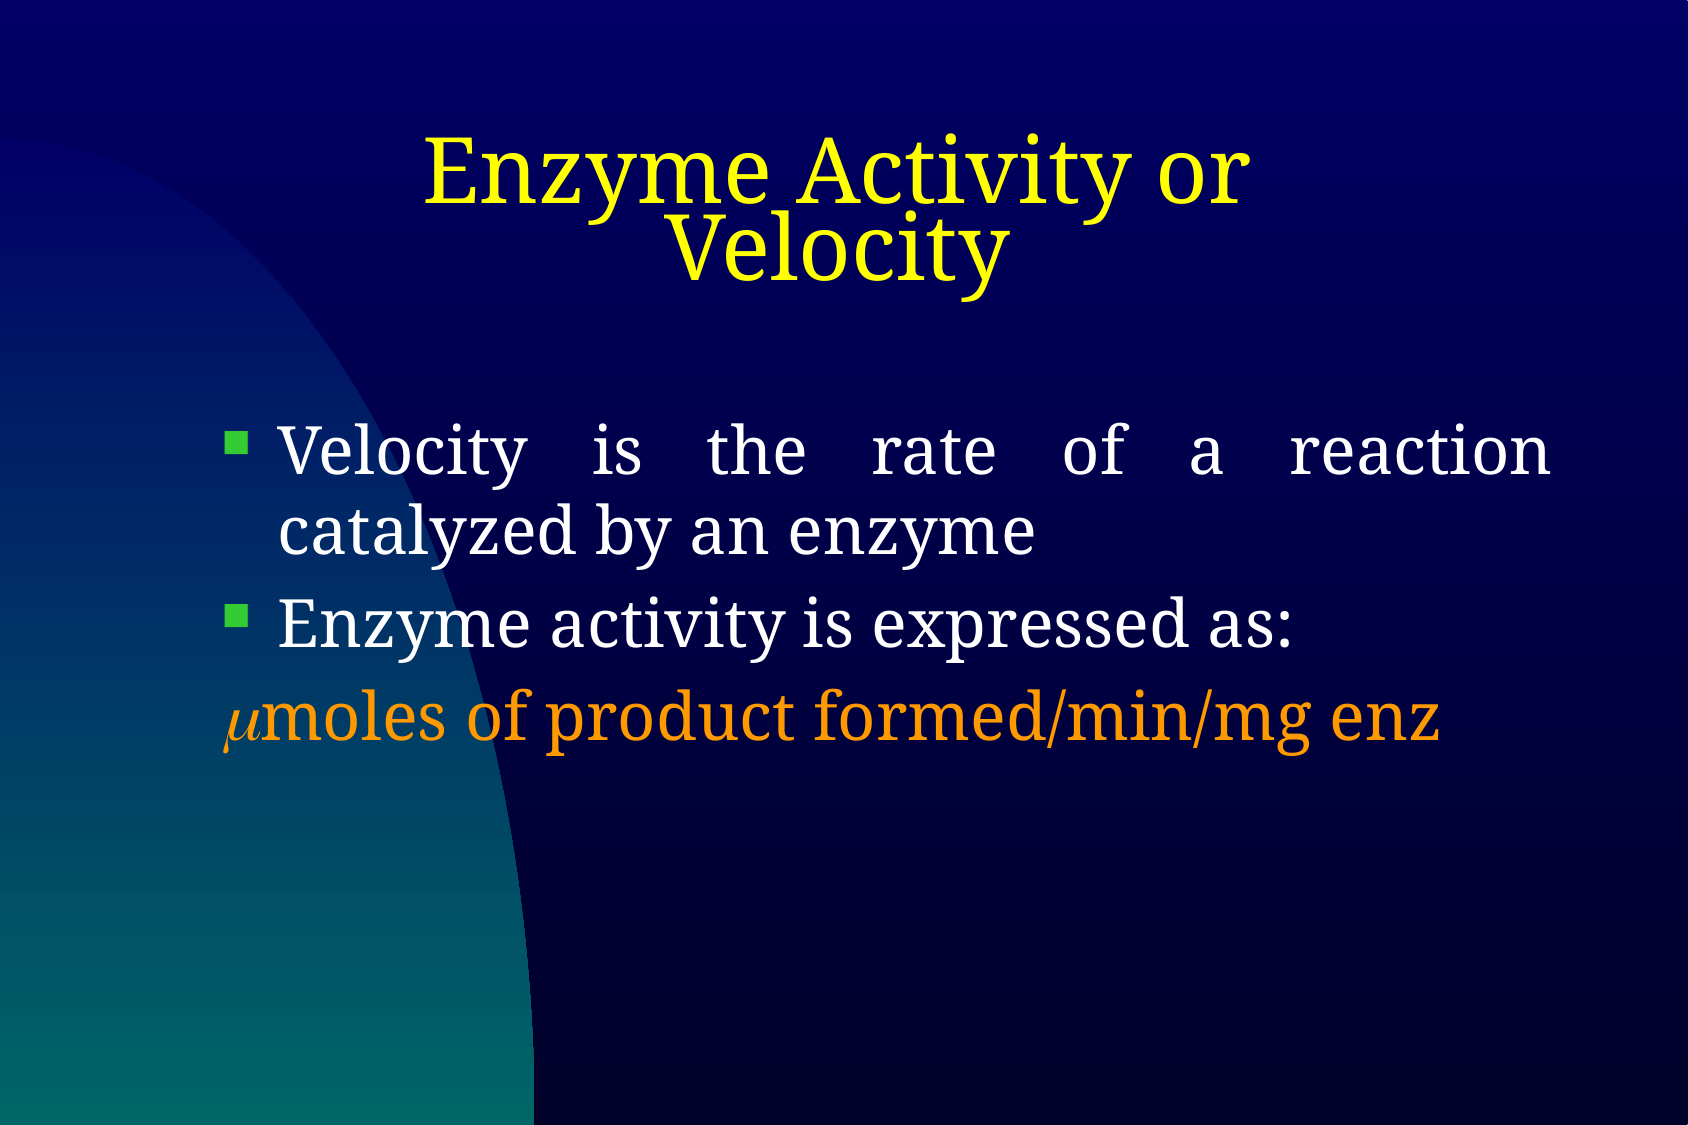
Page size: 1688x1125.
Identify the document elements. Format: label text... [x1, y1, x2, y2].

list Velocity is the rate of a reaction catalyzed by an enzyme Enzyme activity is expressed as: mmoles of product formed/min/mg enz [206, 399, 1569, 900]
title Enzyme Activity or Velocity [347, 125, 1328, 313]
